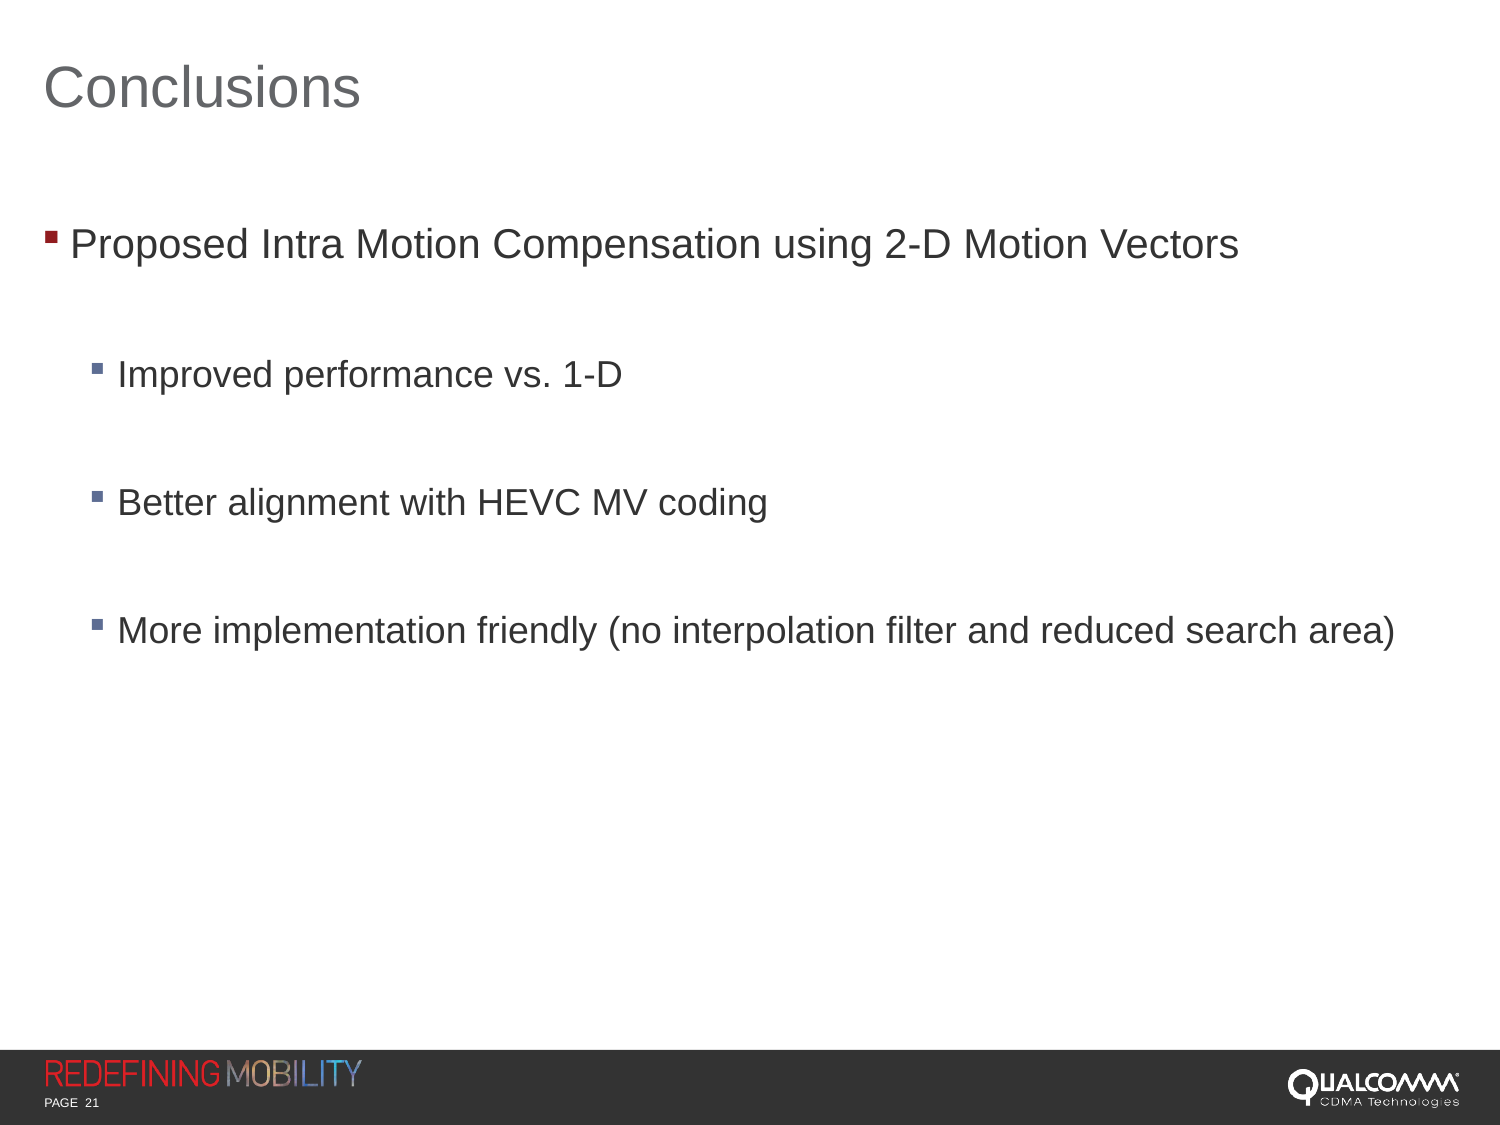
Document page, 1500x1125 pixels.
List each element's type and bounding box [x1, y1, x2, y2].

picture [1278, 1058, 1478, 1114]
list [26, 148, 1457, 1021]
picture [30, 1048, 372, 1099]
title [28, 44, 1462, 138]
